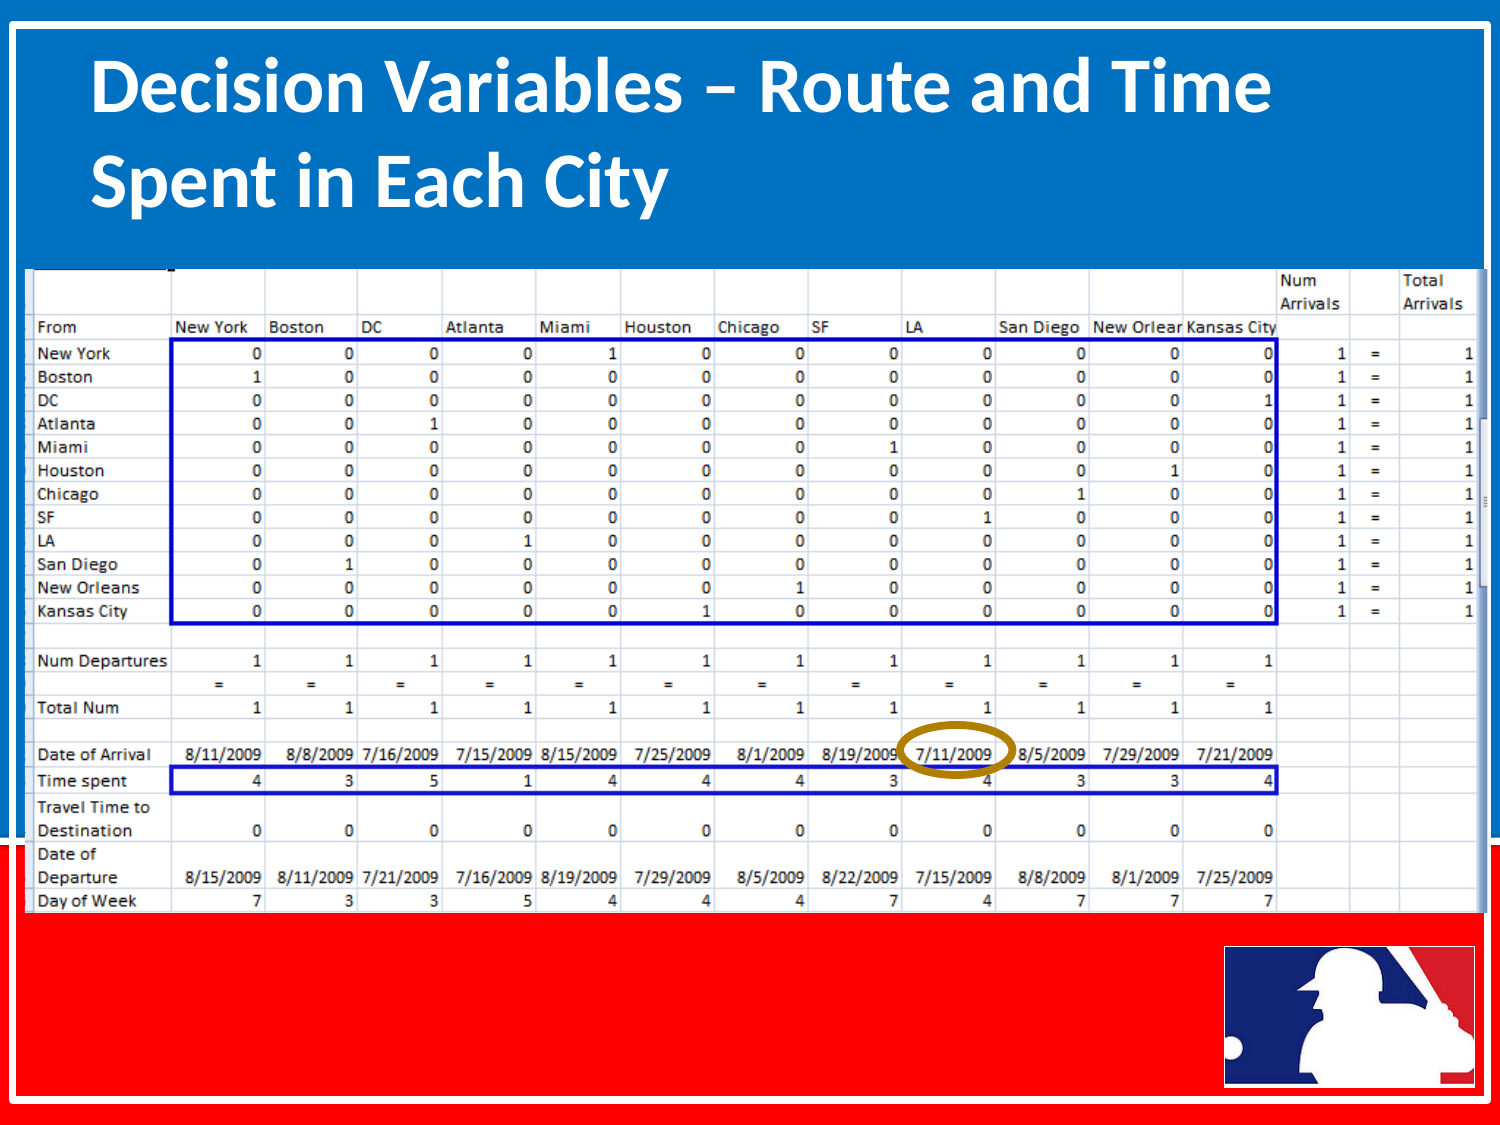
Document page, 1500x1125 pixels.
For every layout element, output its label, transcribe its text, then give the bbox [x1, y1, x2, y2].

title Decision Variables – Route and Time Spent in Each City [75, 25, 1425, 231]
picture [1225, 947, 1474, 1087]
picture [24, 268, 1488, 913]
